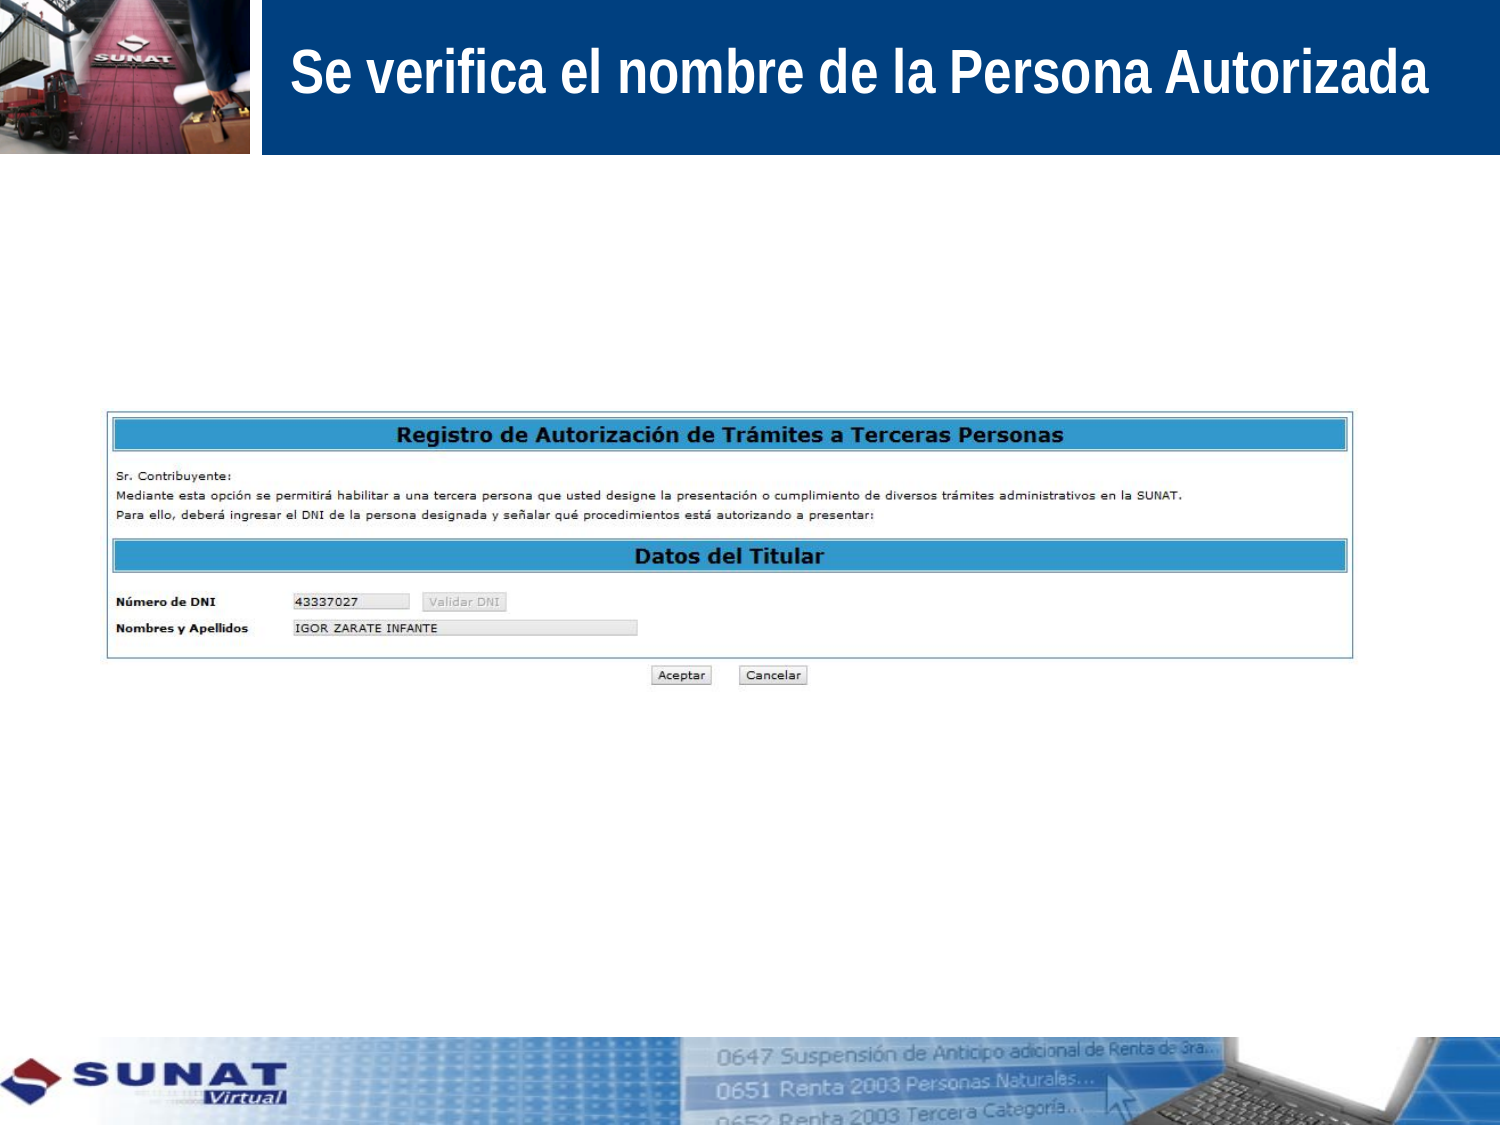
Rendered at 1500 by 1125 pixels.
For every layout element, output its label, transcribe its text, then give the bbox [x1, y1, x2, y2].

picture [100, 408, 1359, 693]
picture [262, 0, 1500, 155]
picture [0, 0, 250, 154]
picture [0, 1037, 1500, 1125]
title Se verifica el nombre de la Persona Autorizada [274, 0, 1500, 138]
